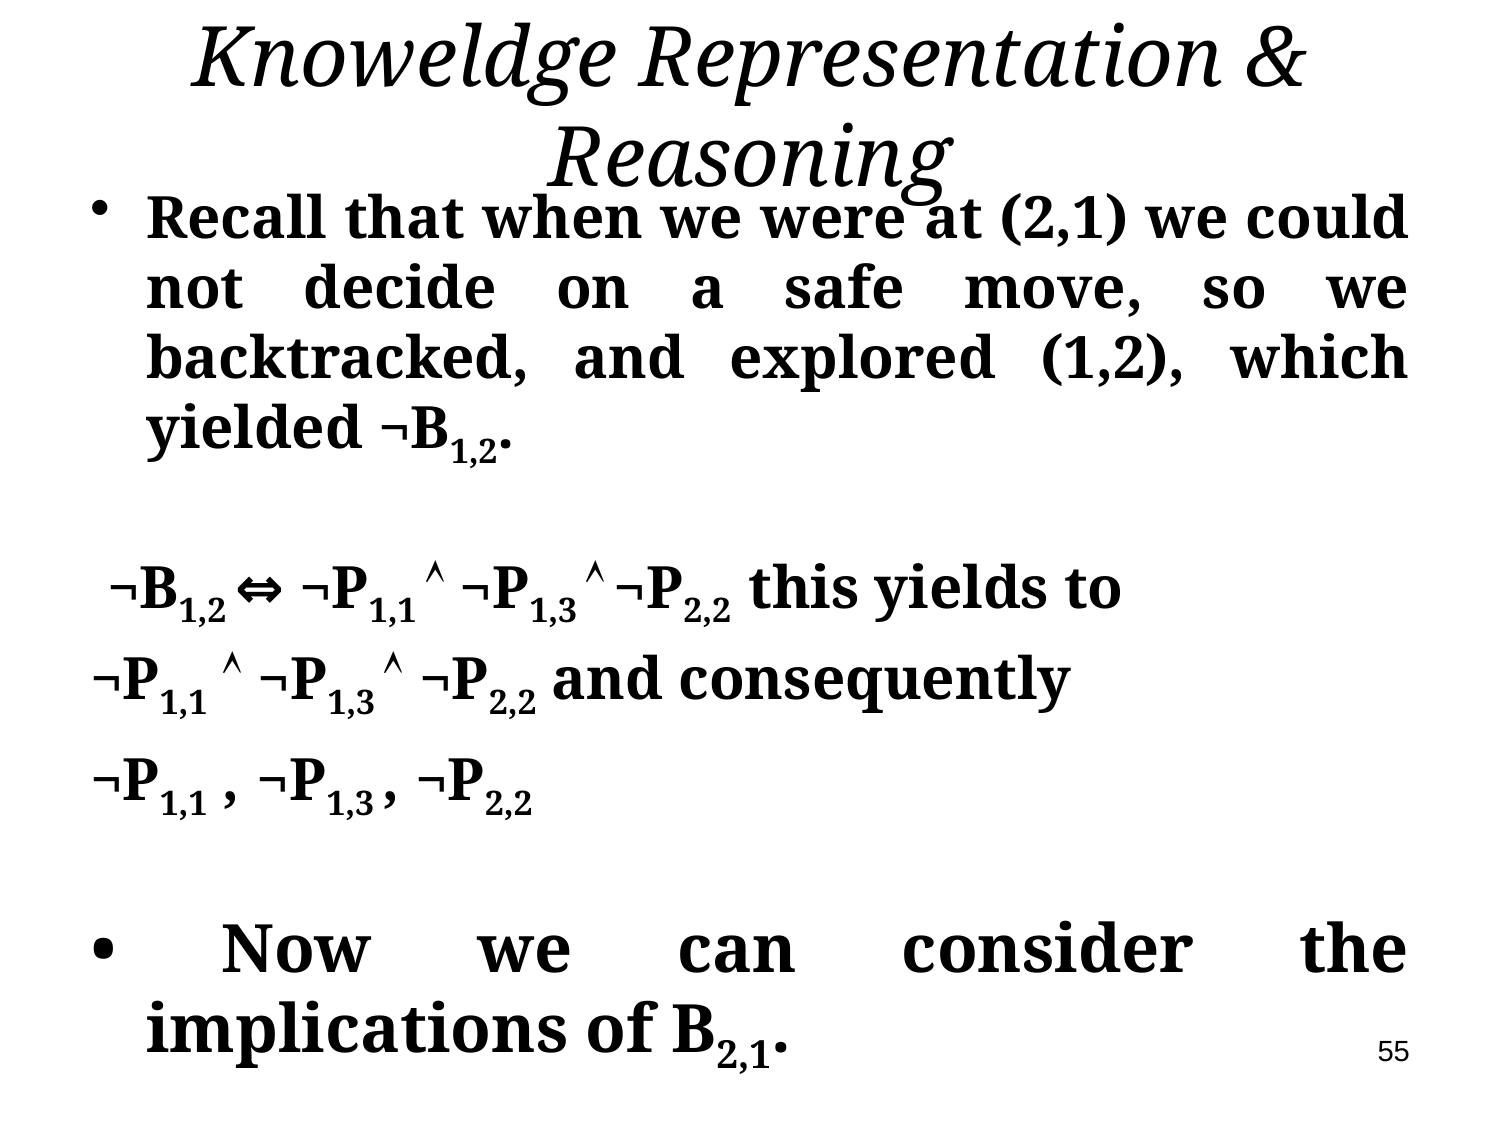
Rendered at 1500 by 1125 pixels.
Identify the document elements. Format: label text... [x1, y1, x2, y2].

title Knoweldge Representation & Reasoning [74, 44, 1426, 162]
slide_number 55 [1074, 1024, 1426, 1103]
list Recall that when we were at (2,1) we could not decide on a safe move, so we backtracked, and explored (1,2), which yielded ¬B1,2. ¬B1,2 ⇔ ¬P1,1  ¬P1,3  ¬P2,2 this yields to ¬P1,1  ¬P1,3  ¬P2,2 and consequently ¬P1,1 , ¬P1,3 , ¬P2,2 • Now we can consider the implications of B2,1. [74, 172, 1426, 1006]
